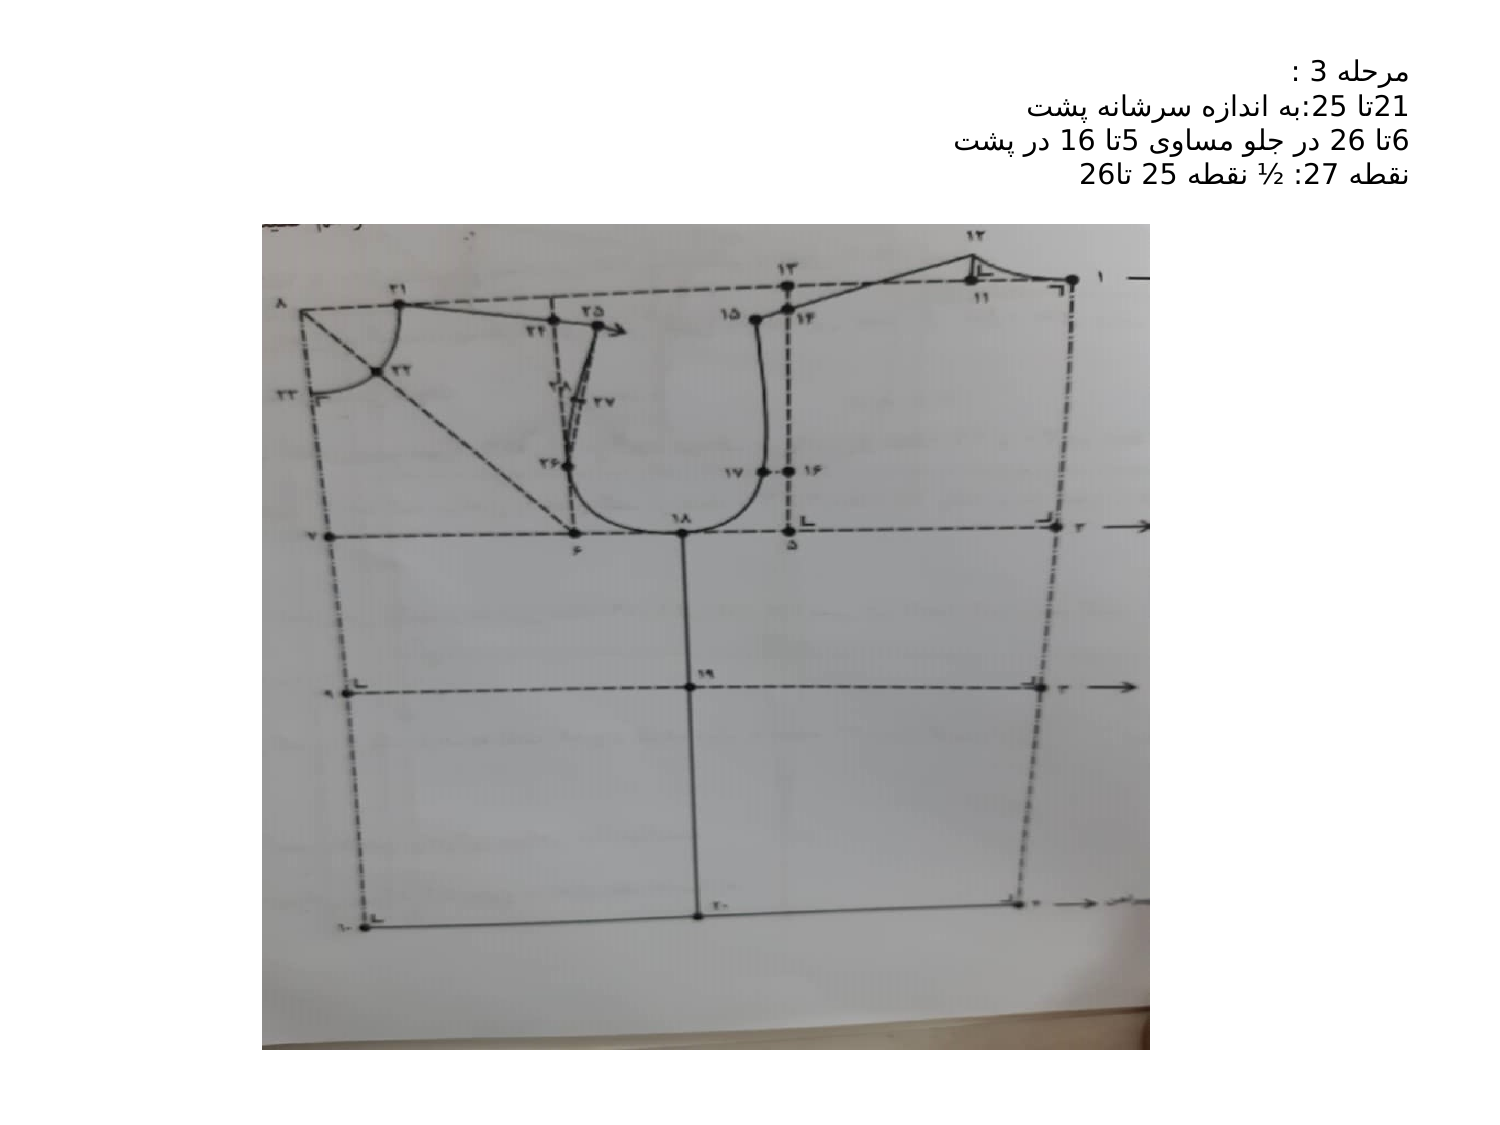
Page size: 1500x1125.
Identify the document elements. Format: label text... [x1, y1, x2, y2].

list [262, 224, 1151, 1051]
title مرحله 3 : 21تا 25:به اندازه سرشانه پشت 6تا 26 در جلو مساوی 5تا 16 در پشت نقطه 27: ½ نقطه 25 تا26 [75, 45, 1425, 233]
